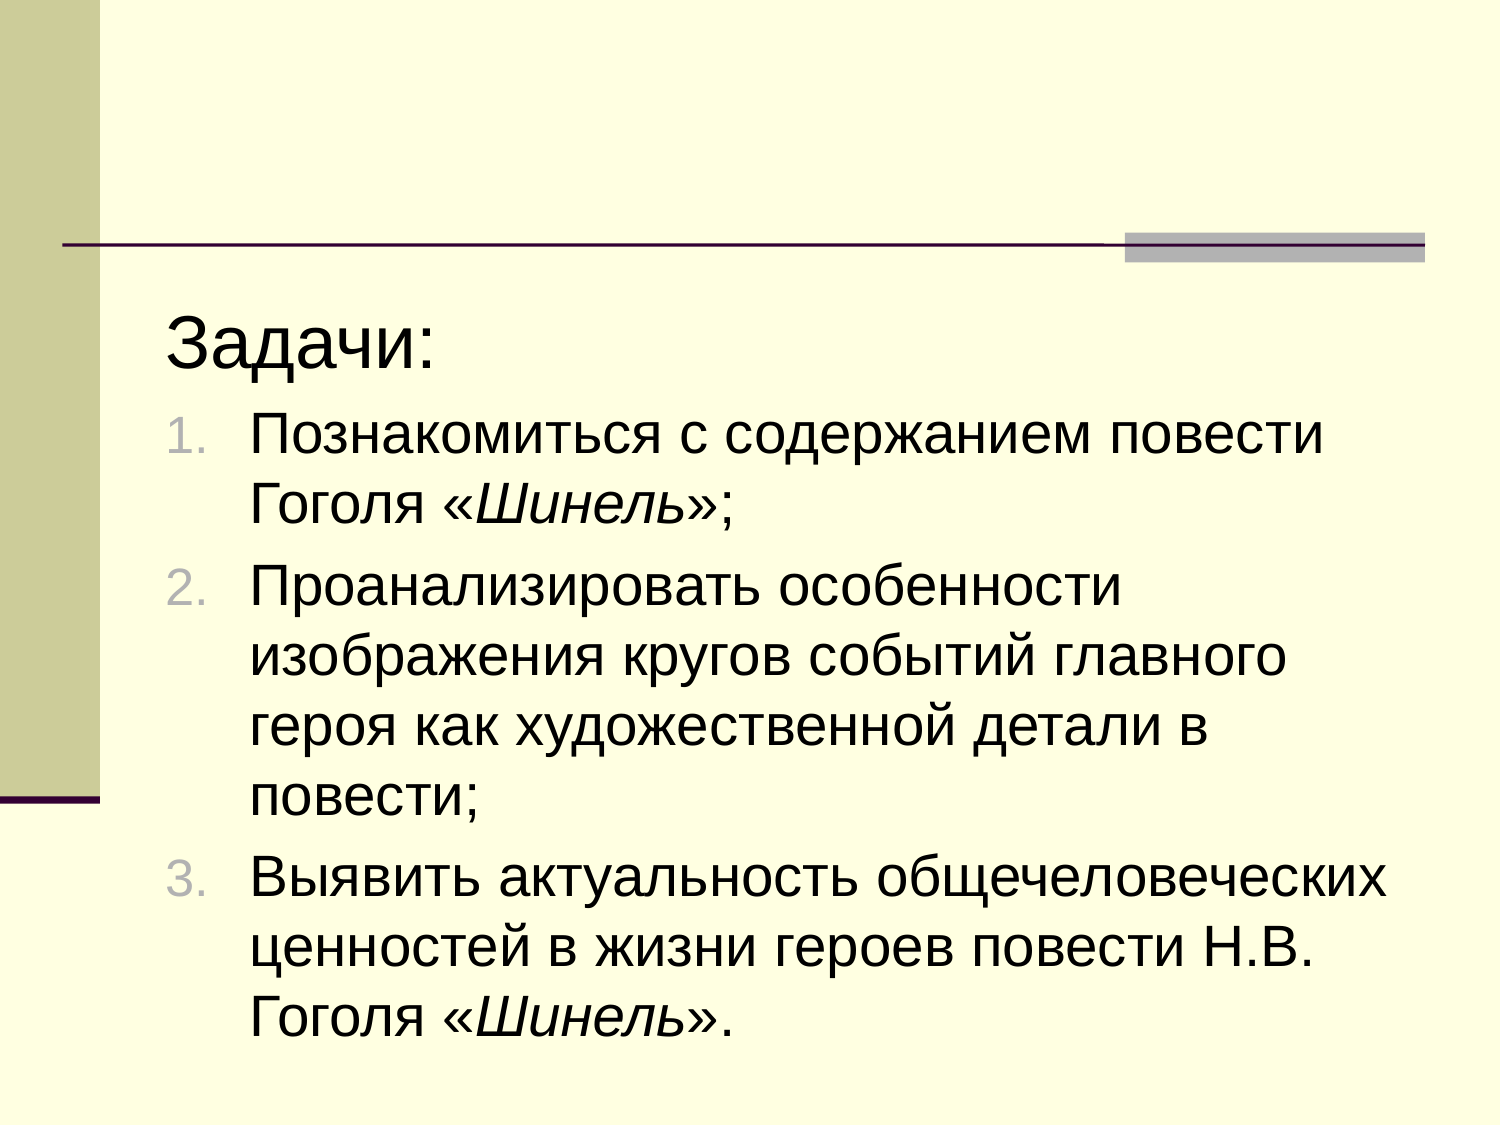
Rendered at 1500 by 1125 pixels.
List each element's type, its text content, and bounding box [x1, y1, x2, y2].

list Задачи: Познакомиться с содержанием повести Гоголя «Шинель»; Проанализировать особенности изображения кругов событий главного героя как художественной детали в повести; Выявить актуальность общечеловеческих ценностей в жизни героев повести Н.В. Гоголя «Шинель». [149, 75, 1426, 1006]
